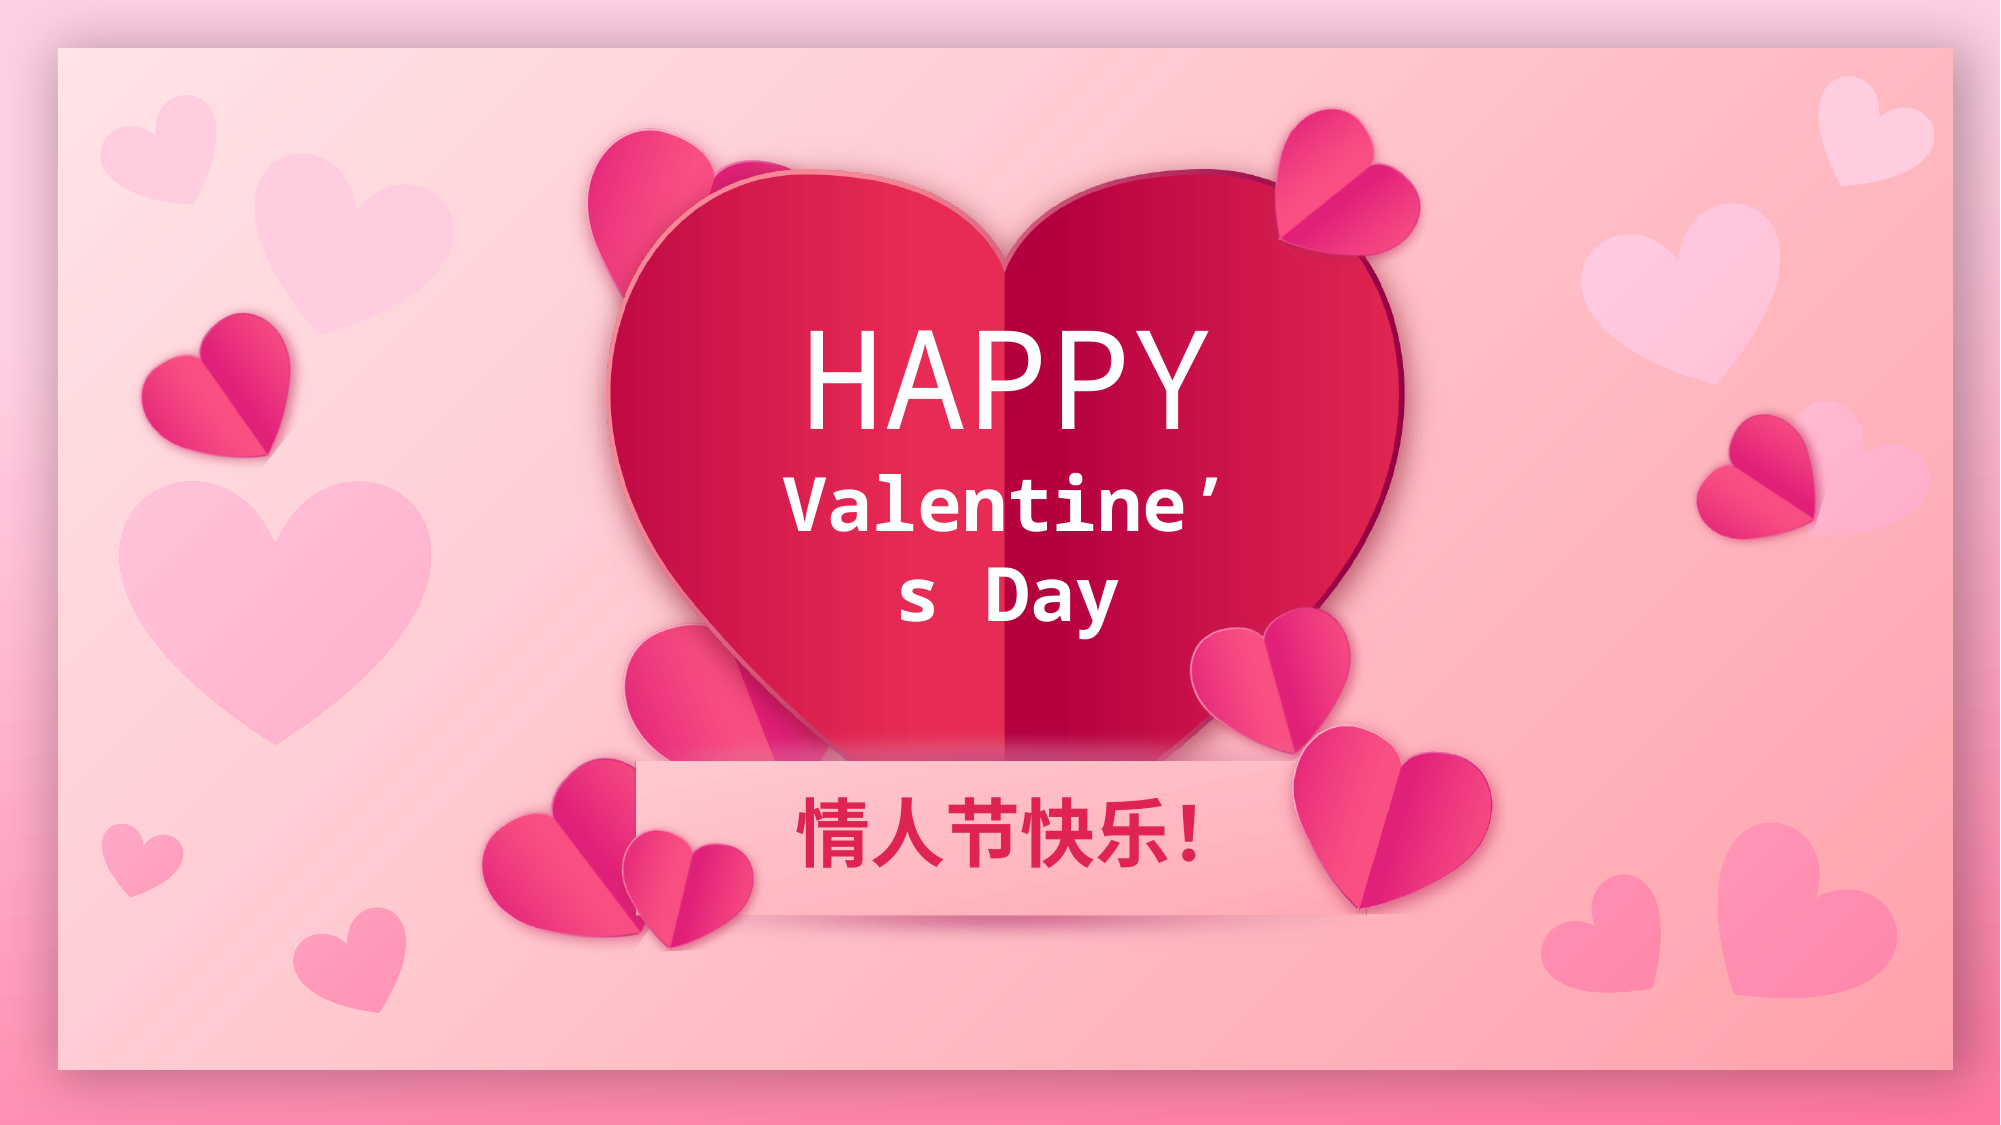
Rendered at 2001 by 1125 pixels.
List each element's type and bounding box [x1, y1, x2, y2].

picture [0, 0, 2000, 1125]
text_box [481, 698, 1506, 995]
